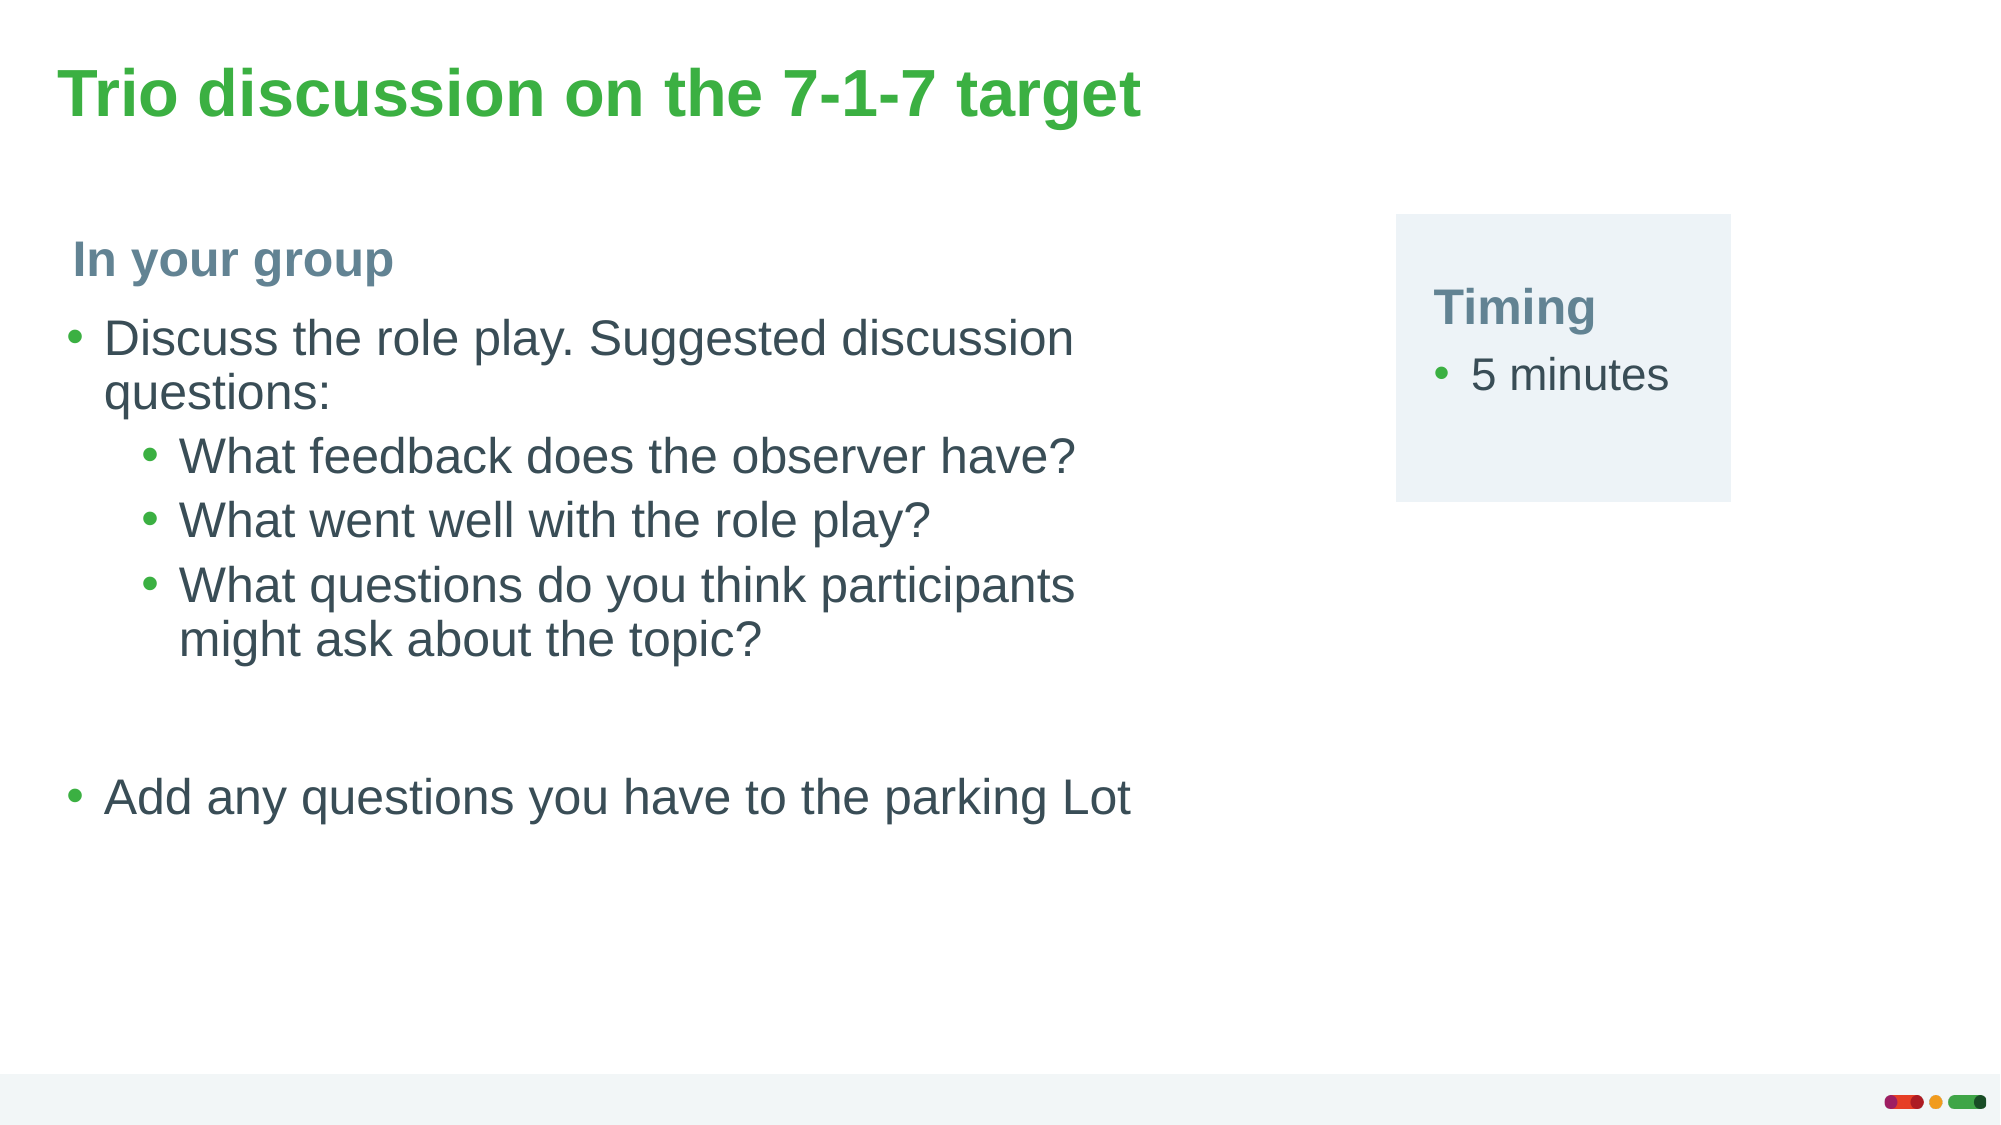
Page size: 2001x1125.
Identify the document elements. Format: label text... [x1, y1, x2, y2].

text_box [1394, 212, 1733, 504]
list Discuss the role play. Suggested discussion questions: What feedback does the observer have? What went well with the role play? What questions do you think participants might ask about the topic? Add any questions you have to the parking Lot [51, 304, 1179, 998]
title Trio discussion on the 7-1-7 target [42, 42, 1768, 207]
list In your group [57, 159, 904, 295]
list 5 minutes [1418, 343, 1704, 463]
list Timing [1418, 208, 1720, 344]
